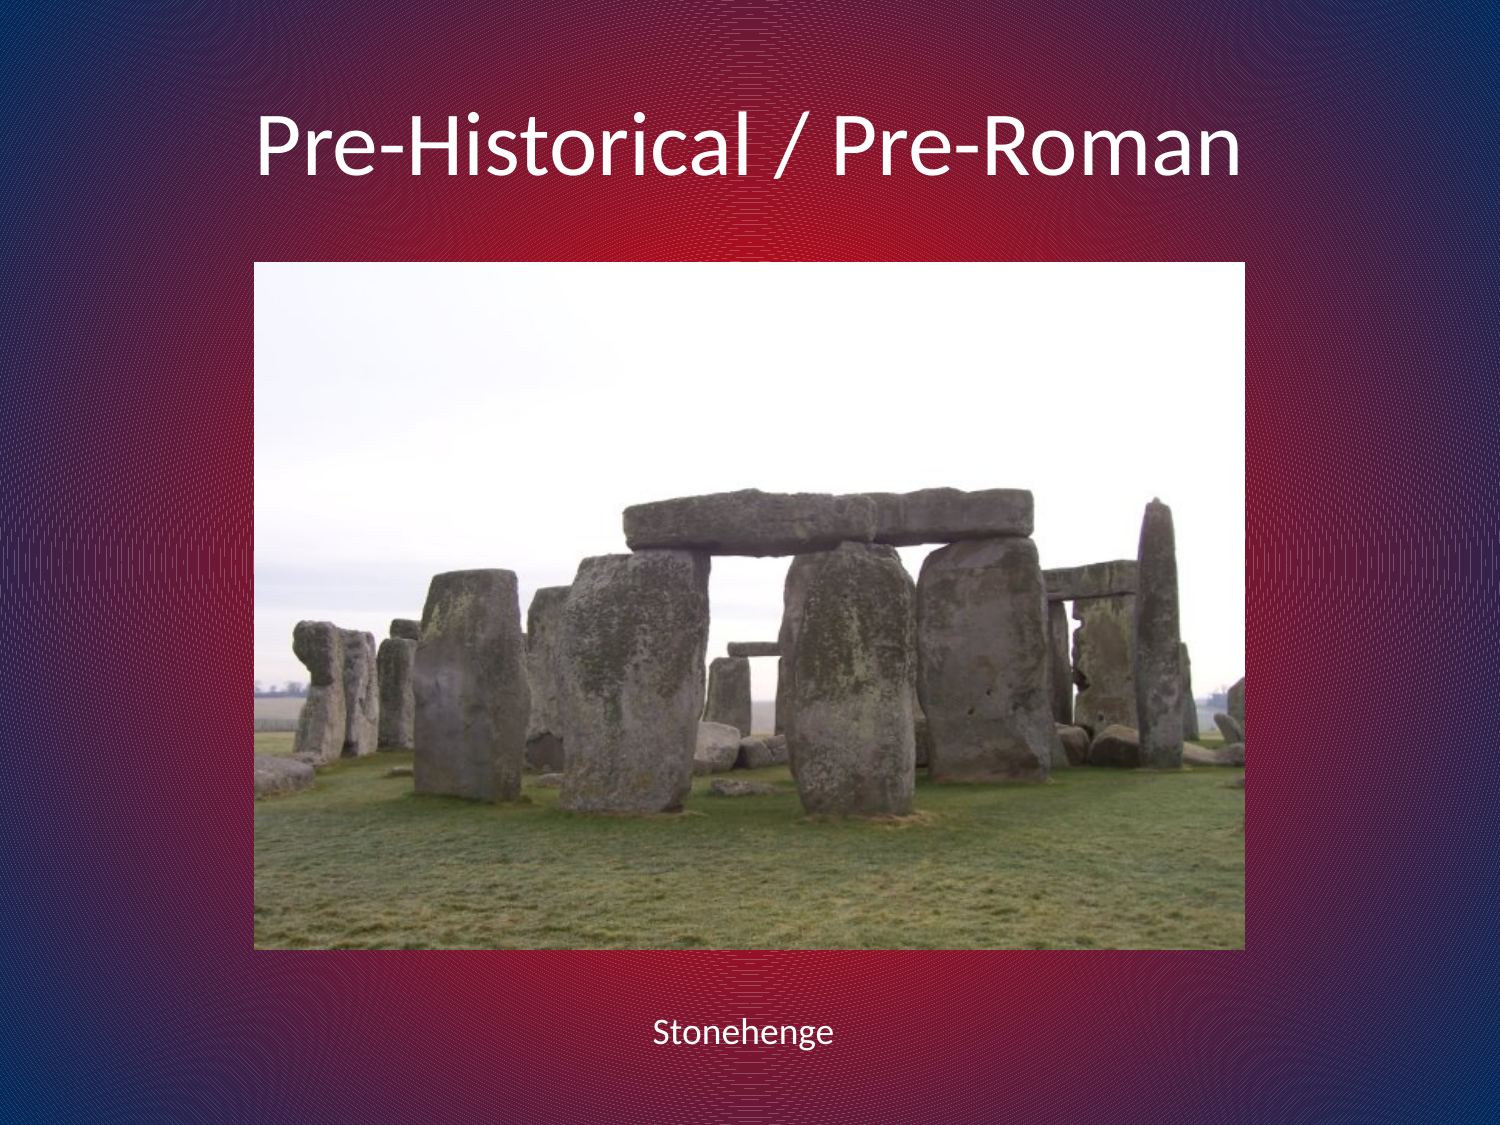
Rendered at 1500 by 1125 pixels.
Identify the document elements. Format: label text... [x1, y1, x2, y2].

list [254, 261, 1246, 951]
text_box Stonehenge [299, 999, 1188, 1060]
title Pre-Historical / Pre-Roman [75, 45, 1425, 233]
